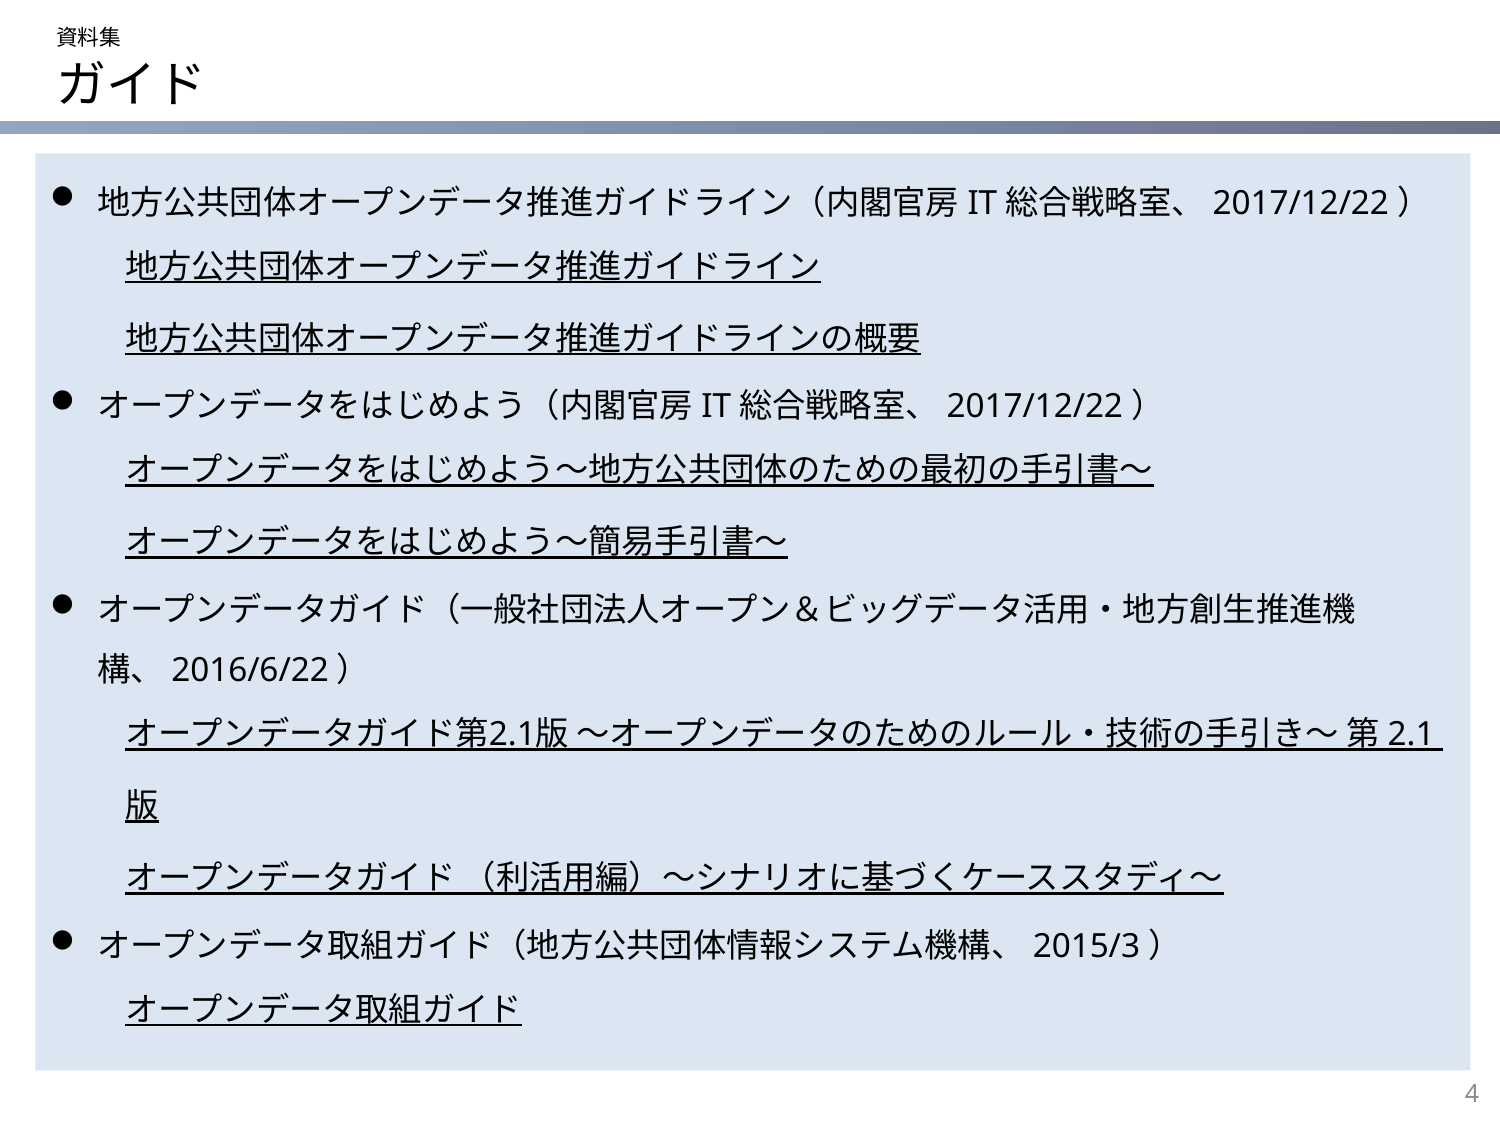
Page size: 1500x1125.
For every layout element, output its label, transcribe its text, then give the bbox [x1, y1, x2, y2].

text_box 地方公共団体オープンデータ推進ガイドライン（内閣官房IT総合戦略室、2017/12/22） 地方公共団体オープンデータ推進ガイドライン 地方公共団体オープンデータ推進ガイドラインの概要 オープンデータをはじめよう（内閣官房IT総合戦略室、2017/12/22） オープンデータをはじめよう～地方公共団体のための最初の手引書～ オープンデータをはじめよう～簡易手引書～ オープンデータガイド（一般社団法人オープン＆ビッグデータ活用・地方創生推進機構、2016/6/22） オープンデータガイド第2.1版 ～オープンデータのためのルール・技術の手引き～ 第 2.1 版 オープンデータガイド （利活用編）～シナリオに基づくケーススタディ～ オープンデータ取組ガイド（地方公共団体情報システム機構、2015/3） オープンデータ取組ガイド [35, 153, 1471, 1071]
title ガイド [41, 58, 1471, 122]
slide_number 4 [1411, 1070, 1495, 1118]
text_box 資料集 [41, 19, 1471, 58]
